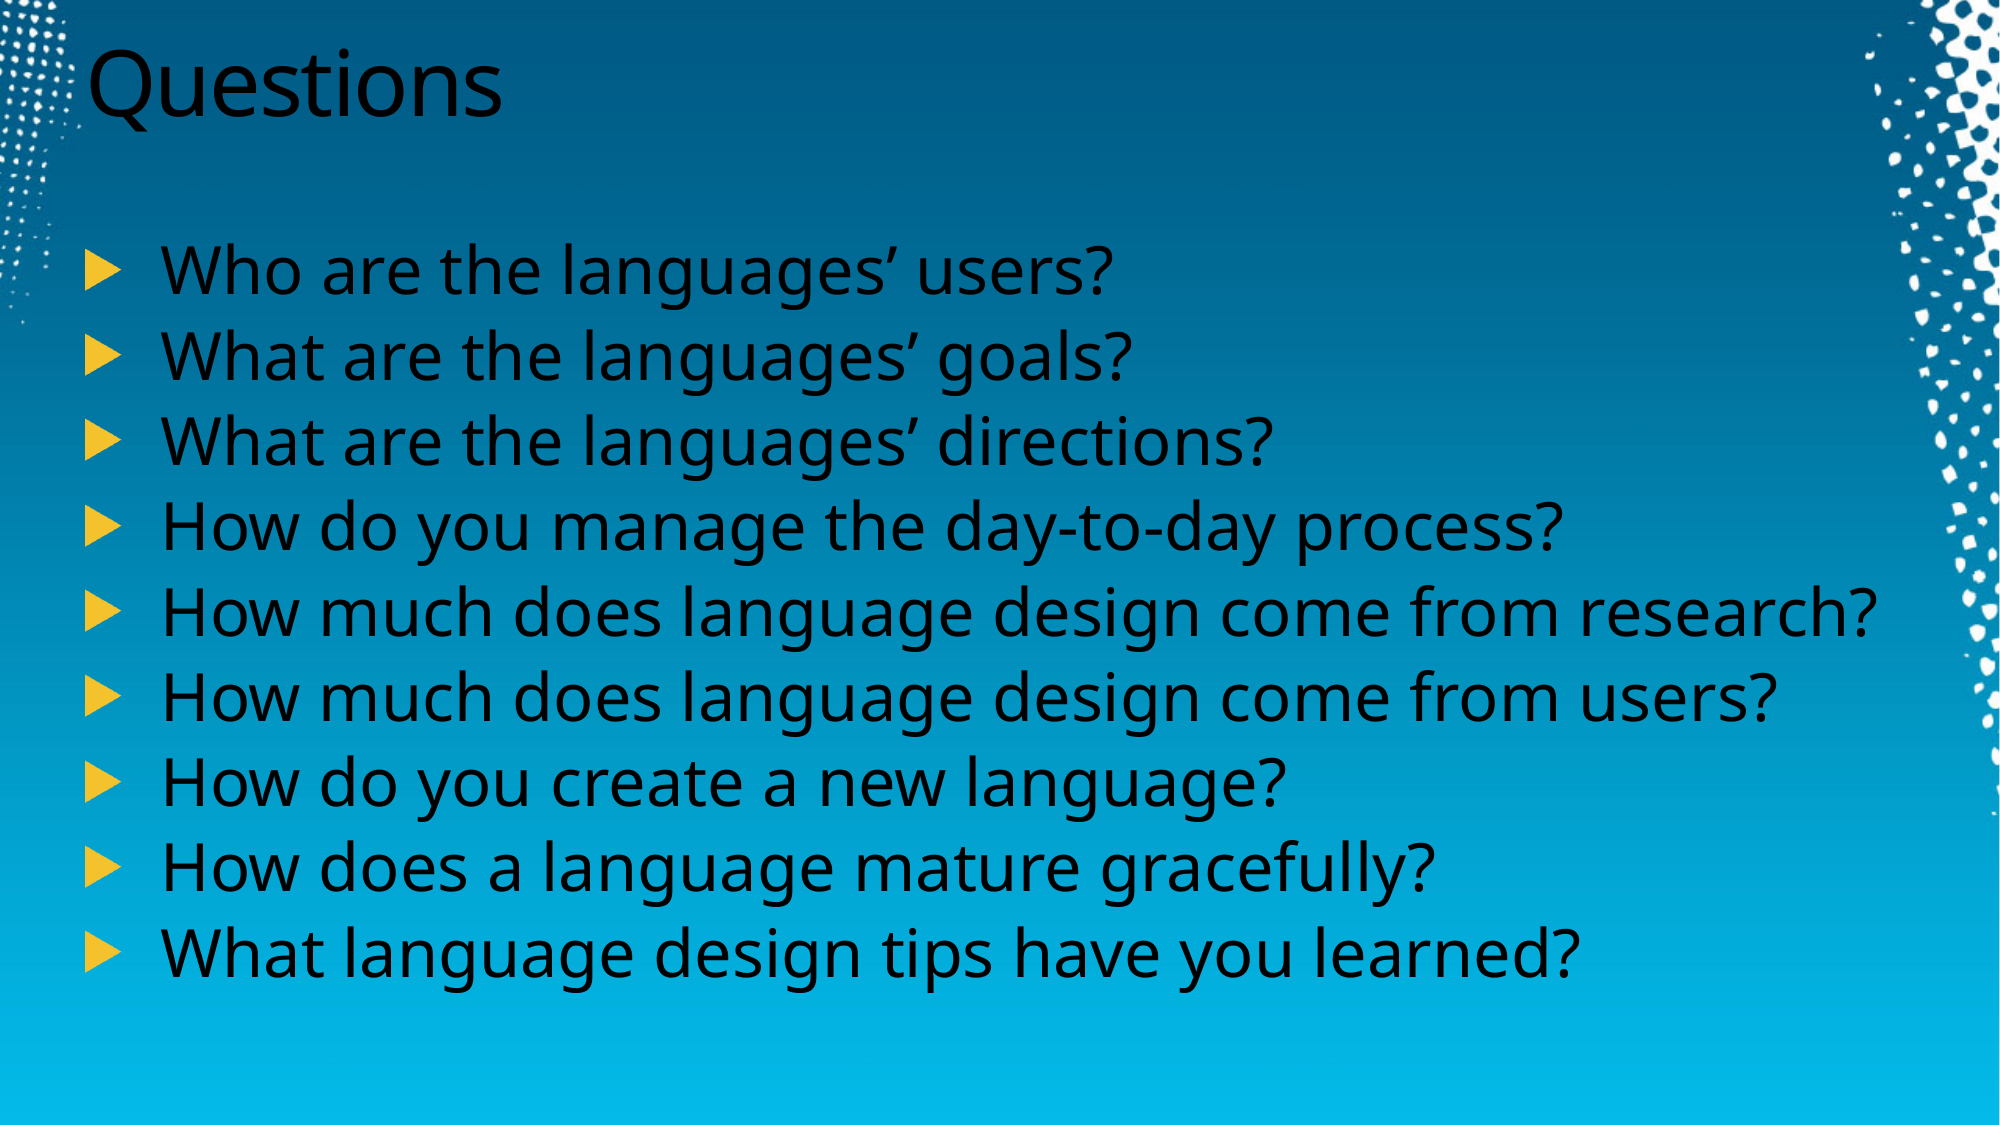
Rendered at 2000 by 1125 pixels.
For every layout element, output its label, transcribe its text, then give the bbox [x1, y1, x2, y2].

picture [1889, 152, 1901, 166]
picture [0, 40, 9, 45]
picture [1925, 141, 1935, 155]
picture [1974, 683, 1985, 694]
picture [33, 116, 40, 124]
list Who are the languages’ users? What are the languages’ goals? What are the languages’ directions? How do you manage the day-to-day process? How much does language design come from research? How much does language design come from users? How do you create a new language? How does a language mature gracefully? What language design tips have you learned? [85, 237, 1914, 1022]
picture [24, 72, 32, 79]
picture [1953, 301, 1962, 312]
picture [18, 0, 29, 6]
picture [1942, 465, 1958, 483]
picture [1980, 460, 1987, 469]
picture [18, 13, 26, 19]
picture [1955, 246, 1965, 256]
picture [1922, 200, 1934, 207]
picture [1995, 582, 2000, 595]
picture [86, 506, 119, 545]
picture [28, 42, 36, 53]
picture [29, 27, 38, 38]
picture [1960, 392, 1970, 403]
picture [86, 335, 119, 374]
picture [42, 31, 53, 39]
picture [1990, 492, 2000, 505]
picture [1911, 223, 1918, 230]
picture [1929, 27, 1945, 45]
picture [1935, 0, 2000, 306]
picture [9, 84, 15, 91]
picture [1963, 589, 1976, 607]
picture [1948, 413, 1958, 424]
picture [1994, 382, 2000, 391]
picture [1928, 399, 1939, 415]
picture [86, 932, 119, 971]
picture [33, 0, 42, 10]
picture [1914, 274, 1920, 291]
picture [16, 22, 23, 34]
picture [1921, 0, 1934, 8]
picture [30, 14, 40, 23]
picture [47, 0, 57, 10]
picture [1957, 187, 1971, 200]
picture [1920, 257, 1932, 264]
title Questions [85, 37, 1914, 138]
picture [1930, 291, 1941, 297]
picture [56, 47, 64, 55]
picture [1958, 445, 1968, 460]
picture [13, 41, 25, 49]
picture [86, 847, 119, 886]
picture [10, 69, 17, 78]
picture [1935, 431, 1946, 449]
picture [1926, 344, 1939, 358]
picture [33, 88, 42, 97]
picture [1963, 278, 1976, 291]
picture [1988, 547, 2000, 561]
picture [58, 32, 66, 41]
picture [1950, 359, 1960, 366]
picture [1988, 691, 2000, 709]
picture [1946, 525, 1956, 533]
picture [41, 59, 48, 67]
picture [3, 10, 11, 18]
picture [1898, 188, 1912, 198]
picture [34, 101, 43, 111]
picture [86, 676, 119, 715]
picture [1955, 557, 1965, 573]
picture [1946, 155, 1961, 167]
picture [1941, 324, 1952, 332]
picture [1983, 404, 1992, 414]
picture [86, 420, 119, 459]
picture [1992, 438, 2000, 448]
picture [1970, 426, 1980, 436]
picture [1925, 87, 1941, 99]
picture [1984, 349, 1992, 357]
picture [86, 591, 119, 630]
picture [43, 42, 49, 53]
picture [1942, 269, 1953, 276]
picture [1991, 637, 2000, 652]
picture [1972, 570, 1986, 583]
picture [1982, 714, 1993, 729]
picture [1952, 502, 1967, 516]
picture [1914, 308, 1929, 326]
picture [11, 55, 21, 64]
picture [1969, 625, 1985, 642]
picture [1963, 335, 1972, 344]
picture [1963, 535, 1977, 550]
picture [1932, 235, 1943, 241]
picture [1981, 604, 2000, 620]
picture [0, 155, 5, 163]
picture [38, 74, 47, 80]
picture [17, 129, 23, 136]
picture [1978, 517, 1987, 527]
picture [1938, 122, 1950, 133]
picture [86, 762, 119, 801]
picture [6, 97, 12, 105]
picture [31, 131, 37, 138]
picture [1892, 212, 1902, 216]
picture [1979, 657, 1995, 676]
picture [1935, 177, 1945, 189]
picture [54, 76, 60, 83]
picture [1968, 481, 1978, 492]
picture [1915, 109, 1924, 119]
picture [1945, 213, 1955, 220]
picture [26, 57, 34, 68]
picture [1993, 321, 2000, 339]
picture [55, 62, 62, 69]
picture [1914, 164, 1923, 177]
picture [1973, 368, 1982, 380]
picture [1919, 367, 1930, 378]
picture [16, 143, 21, 151]
picture [0, 24, 9, 33]
picture [1935, 379, 1948, 391]
picture [1991, 747, 2000, 765]
picture [86, 250, 119, 289]
picture [1972, 312, 1985, 322]
picture [45, 16, 55, 24]
